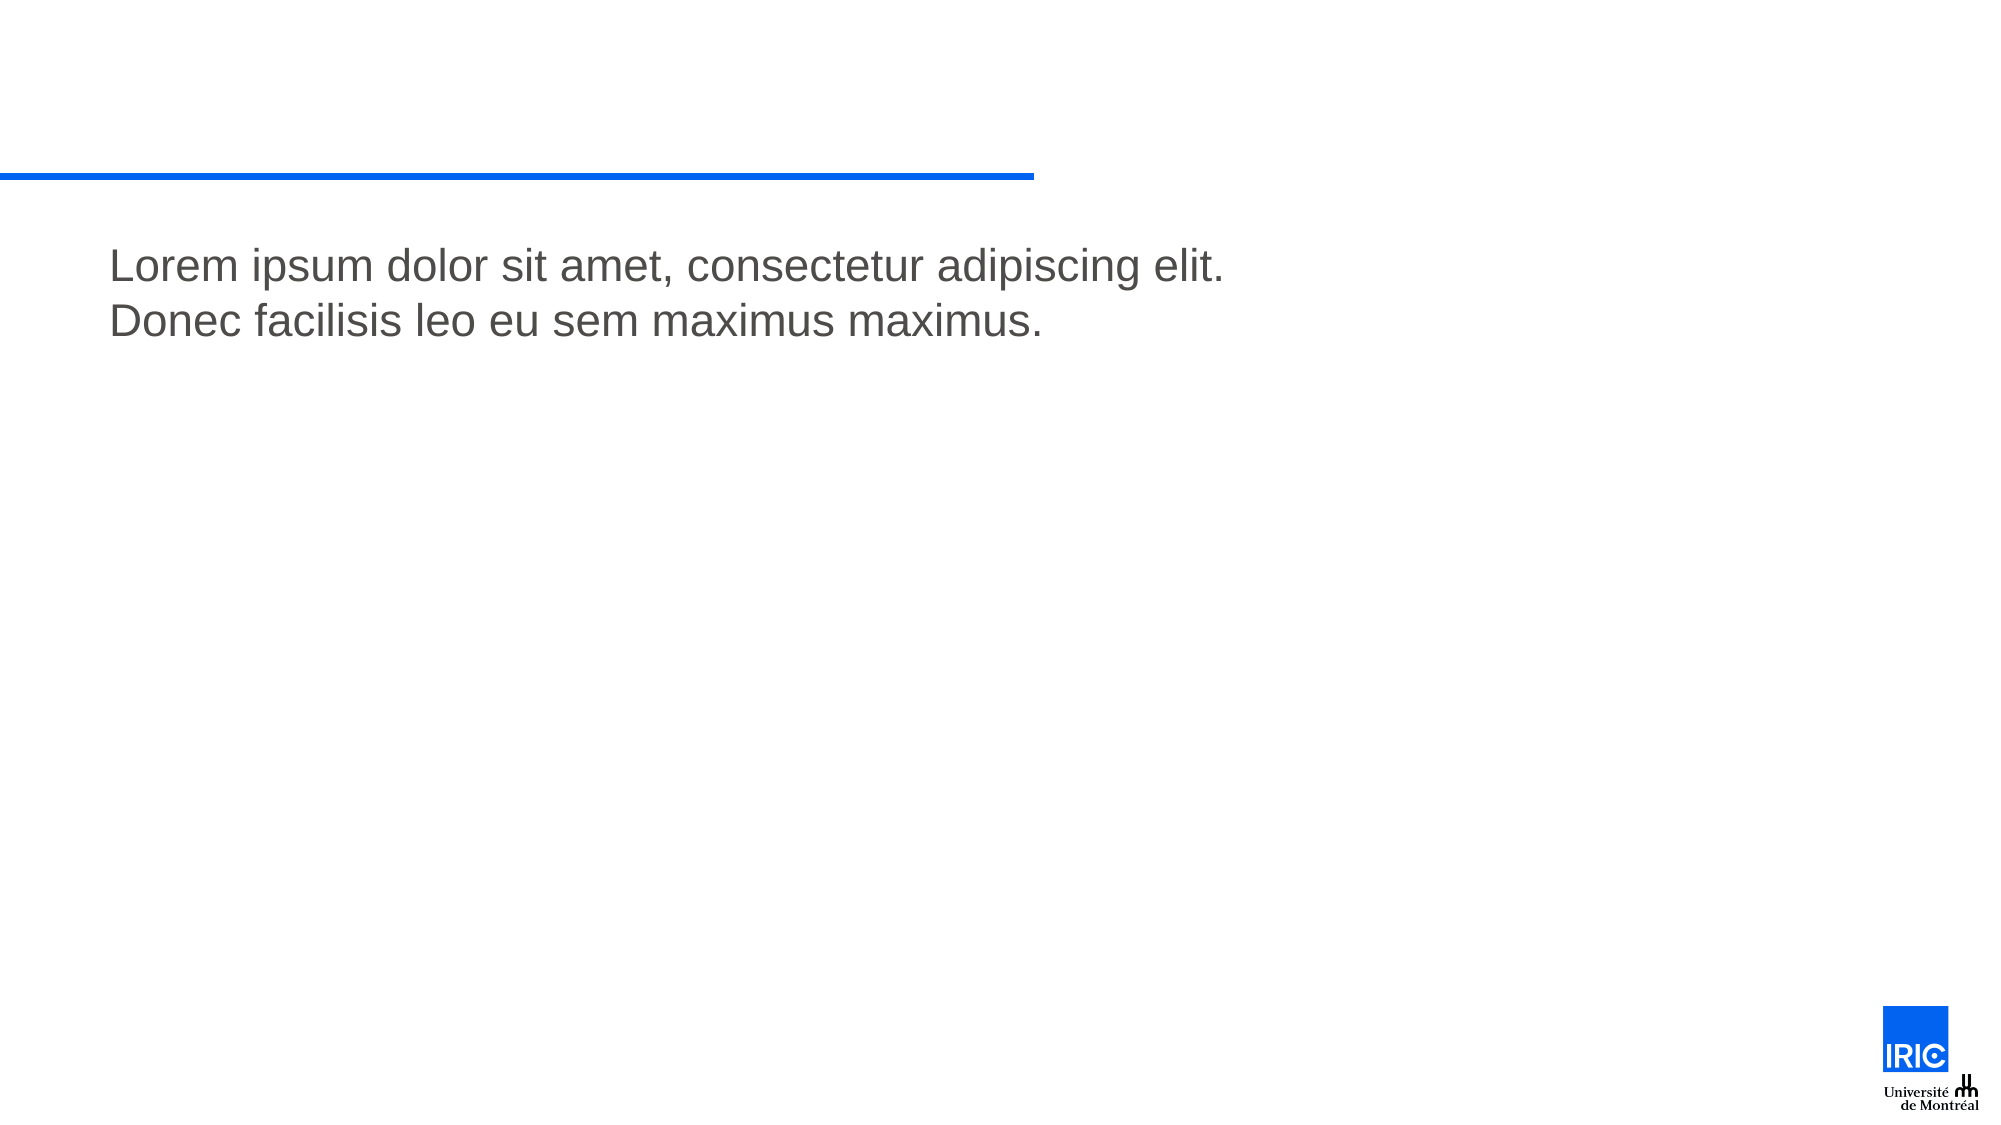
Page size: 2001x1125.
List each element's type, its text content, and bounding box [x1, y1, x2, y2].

text_box Lorem ipsum dolor sit amet, consectetur adipiscing elit. Donec facilisis leo eu sem maximus maximus. [94, 228, 1335, 713]
picture [1883, 1006, 1979, 1110]
